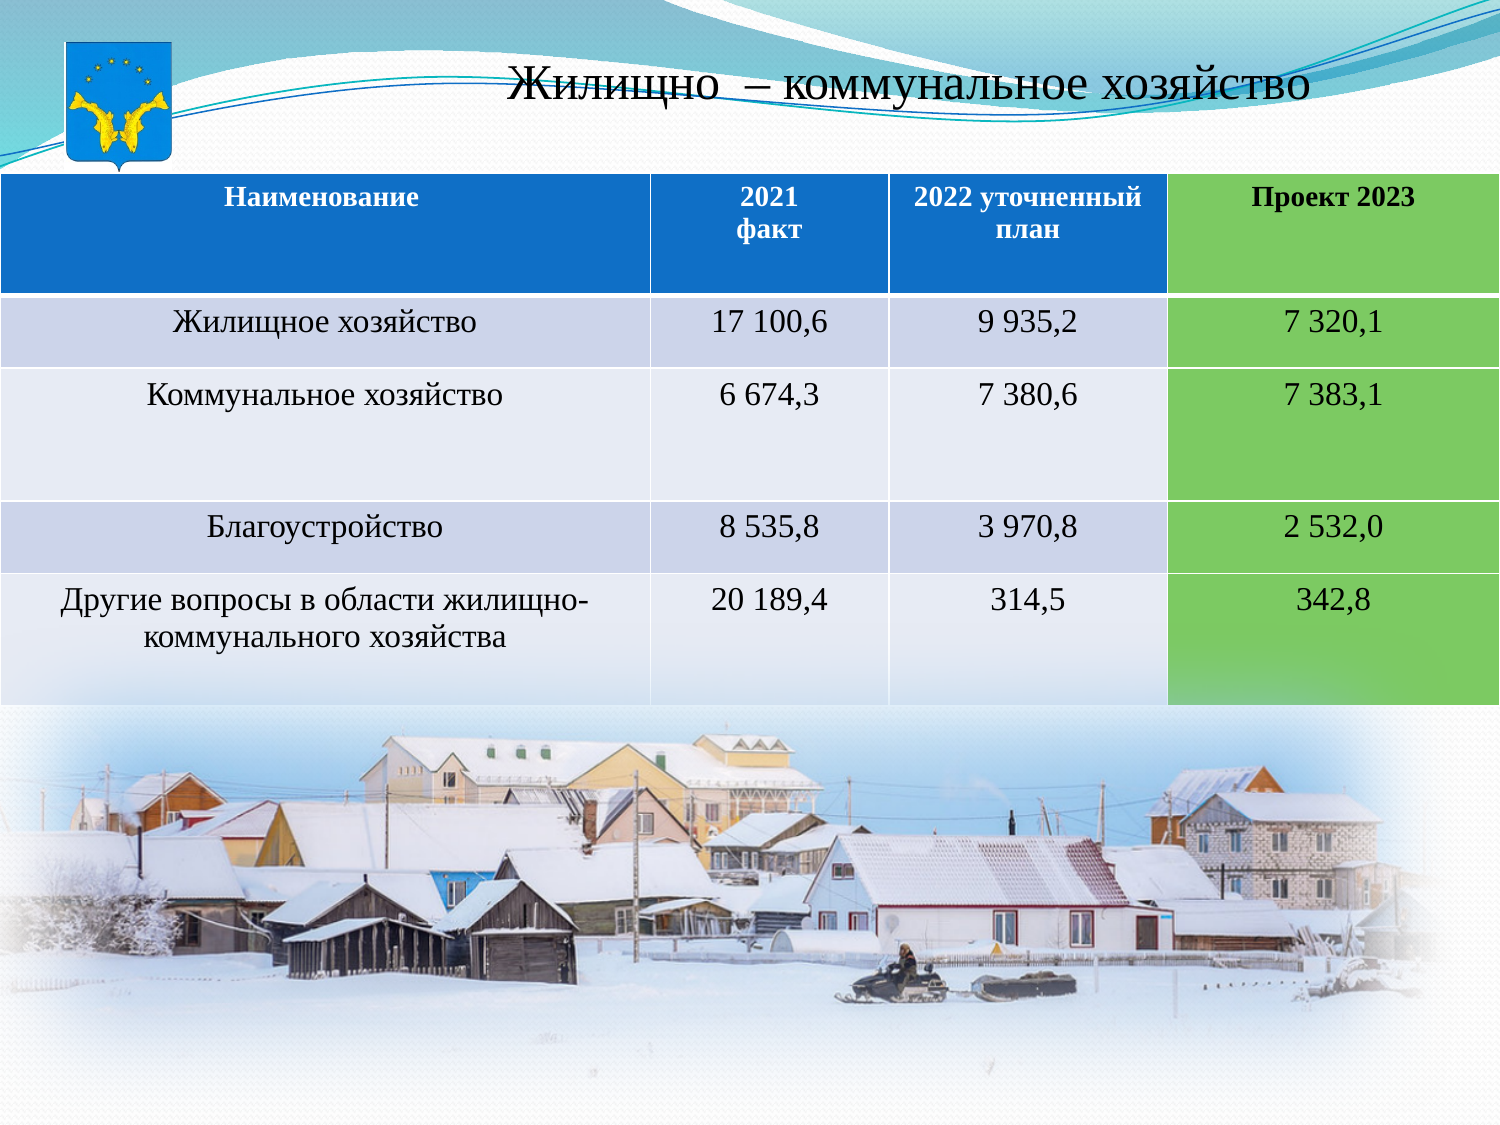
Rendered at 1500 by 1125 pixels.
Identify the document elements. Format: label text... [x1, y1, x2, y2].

table_cell 3 970,8 [890, 502, 1167, 573]
text_box Жилищно – коммунальное хозяйство [371, 42, 1447, 118]
table_cell 6 674,3 [651, 369, 888, 500]
table_cell 2 532,0 [1168, 502, 1499, 573]
table_cell Коммунальное хозяйство [1, 369, 650, 500]
table_header Наименование [1, 174, 650, 293]
table_cell 8 535,8 [651, 502, 888, 573]
picture [0, 621, 1459, 1125]
table_cell 7 383,1 [1168, 369, 1499, 500]
table_header 2022 уточненный план [890, 174, 1167, 293]
table_header 2021 факт [651, 174, 888, 293]
table_cell 314,5 [890, 574, 1167, 621]
table_cell 20 189,4 [651, 574, 888, 621]
table_cell Благоустройство [1, 502, 650, 573]
table_cell 7 320,1 [1168, 298, 1499, 367]
table_cell 7 380,6 [890, 369, 1167, 500]
table_header Проект 2023 [1168, 174, 1499, 293]
table_cell Жилищное хозяйство [1, 298, 650, 367]
table_cell 17 100,6 [651, 298, 888, 367]
picture [64, 42, 172, 173]
table_cell 342,8 [1168, 574, 1499, 705]
table_cell Другие вопросы в области жилищно-коммунального хозяйства [1, 574, 650, 621]
table_cell 9 935,2 [890, 298, 1167, 367]
